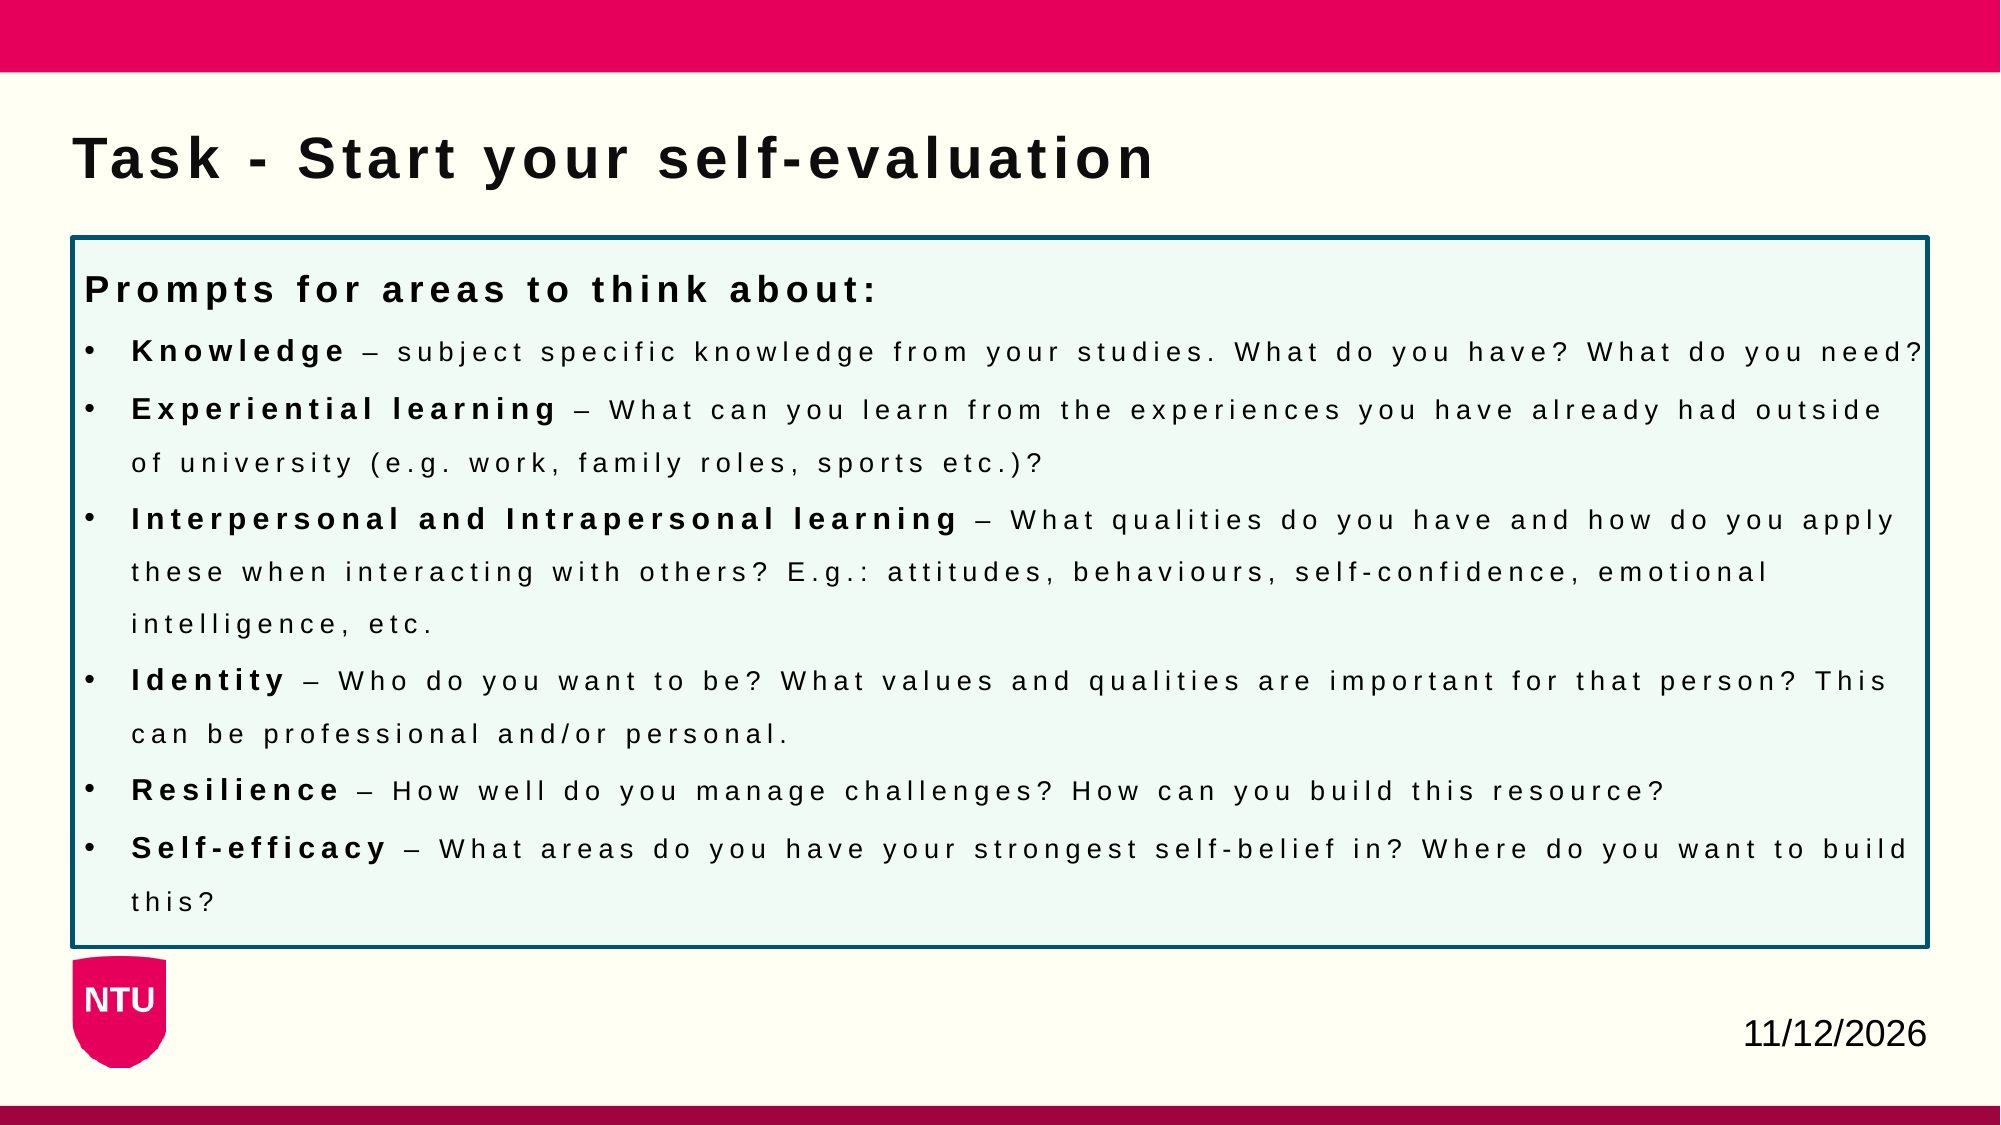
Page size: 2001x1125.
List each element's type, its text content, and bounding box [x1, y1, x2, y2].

text_box Prompts for areas to think about: Knowledge – subject specific knowledge from your studies. What do you have? What do you need? Experiential learning – What can you learn from the experiences you have already had outside of university (e.g. work, family roles, sports etc.)? Interpersonal and Intrapersonal learning – What qualities do you have and how do you apply these when interacting with others? E.g.: attitudes, behaviours, self-confidence, emotional intelligence, etc. Identity – Who do you want to be? What values and qualities are important for that person? This can be professional and/or personal. Resilience – How well do you manage challenges? How can you build this resource? Self-efficacy – What areas do you have your strongest self-belief in? Where do you want to build this? [72, 237, 1928, 947]
text_box 3/25/2023 [1029, 993, 1928, 1055]
title Task - Start your self-evaluation [72, 73, 1928, 237]
